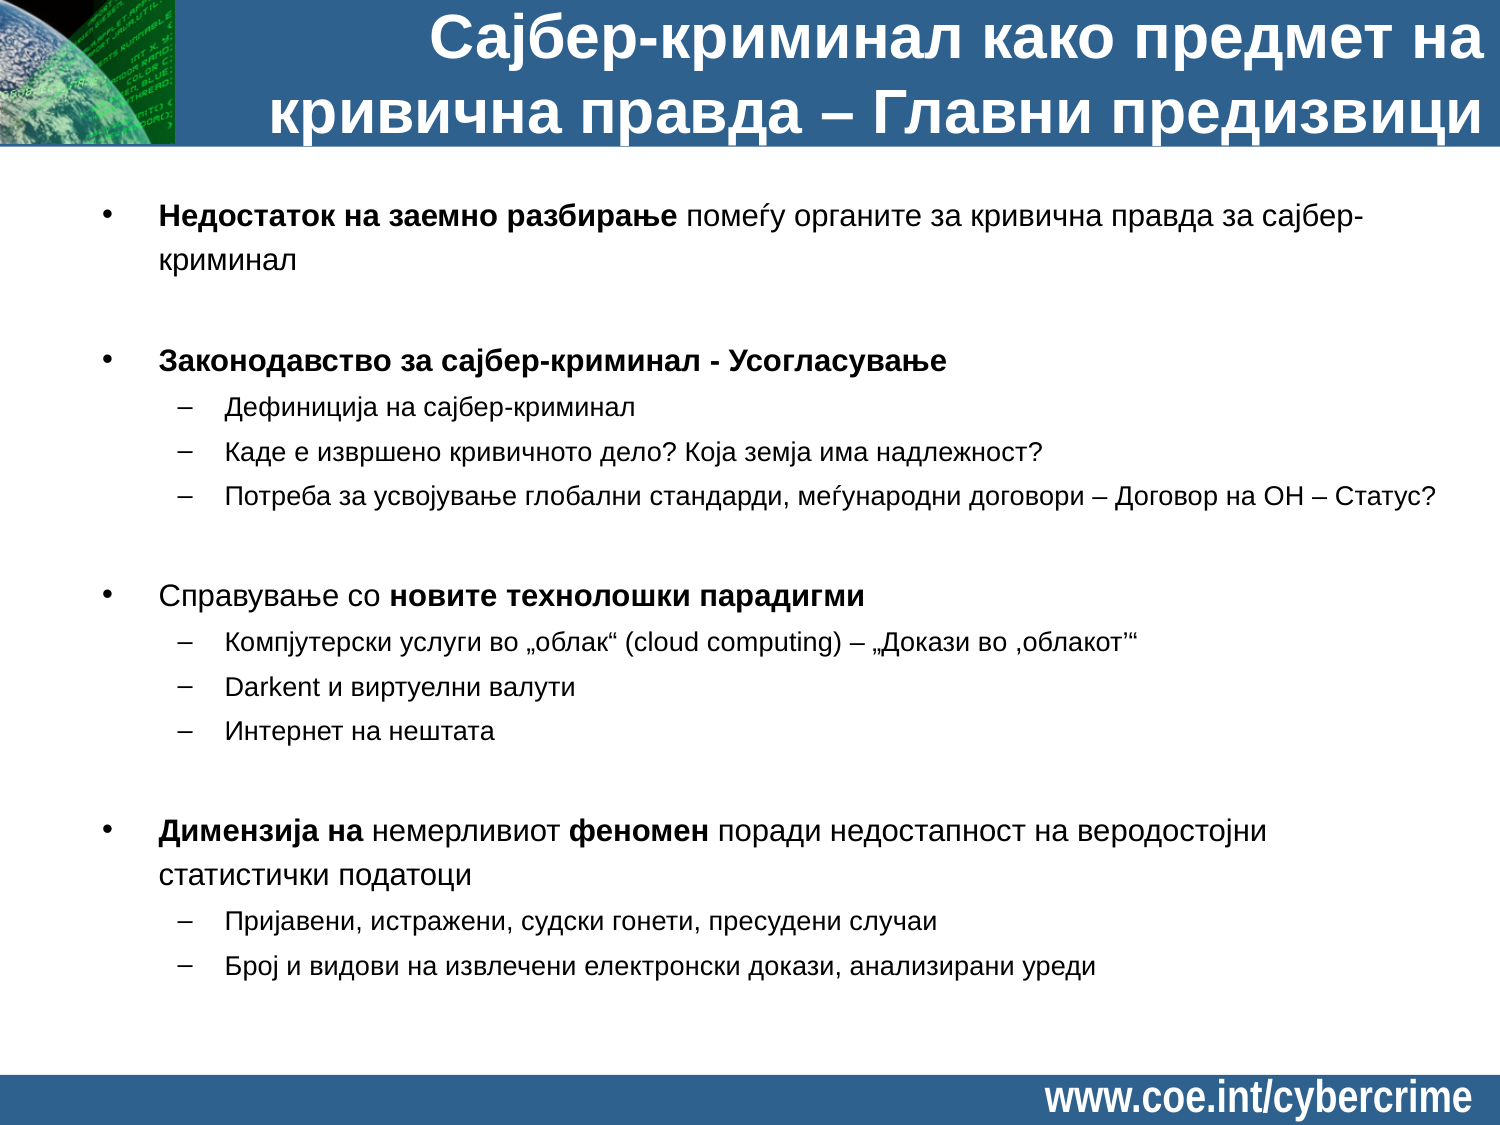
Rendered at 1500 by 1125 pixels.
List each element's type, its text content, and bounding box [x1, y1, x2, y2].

text_box Сајбер-криминал како предмет на кривична правда – Главни предизвици [177, 0, 1500, 149]
text_box www.coe.int/cybercrime [1030, 1059, 1500, 1125]
picture [0, 0, 175, 144]
text_box Недостаток на заемно разбирање помеѓу органите за кривична правда за сајбер-криминал Законодавство за сајбер-криминал - Усогласување Дефиниција на сајбер-криминал Каде е извршено кривичното дело? Која земја има надлежност? Потреба за усвојување глобални стандарди, меѓународни договори – Договор на ОН – Статус? Справување со новите технолошки парадигми Компјутерски услуги во „облак“ (cloud computing) – „Докази во ,облакот’“ Darkent и виртуелни валути Интернет на нештата Димензија на немерливиот феномен поради недостапност на веродостојни статистички податоци Пријавени, истражени, судски гонети, пресудени случаи Број и видови на извлечени електронски докази, анализирани уреди [87, 180, 1458, 1031]
text_box [0, 1073, 1030, 1125]
